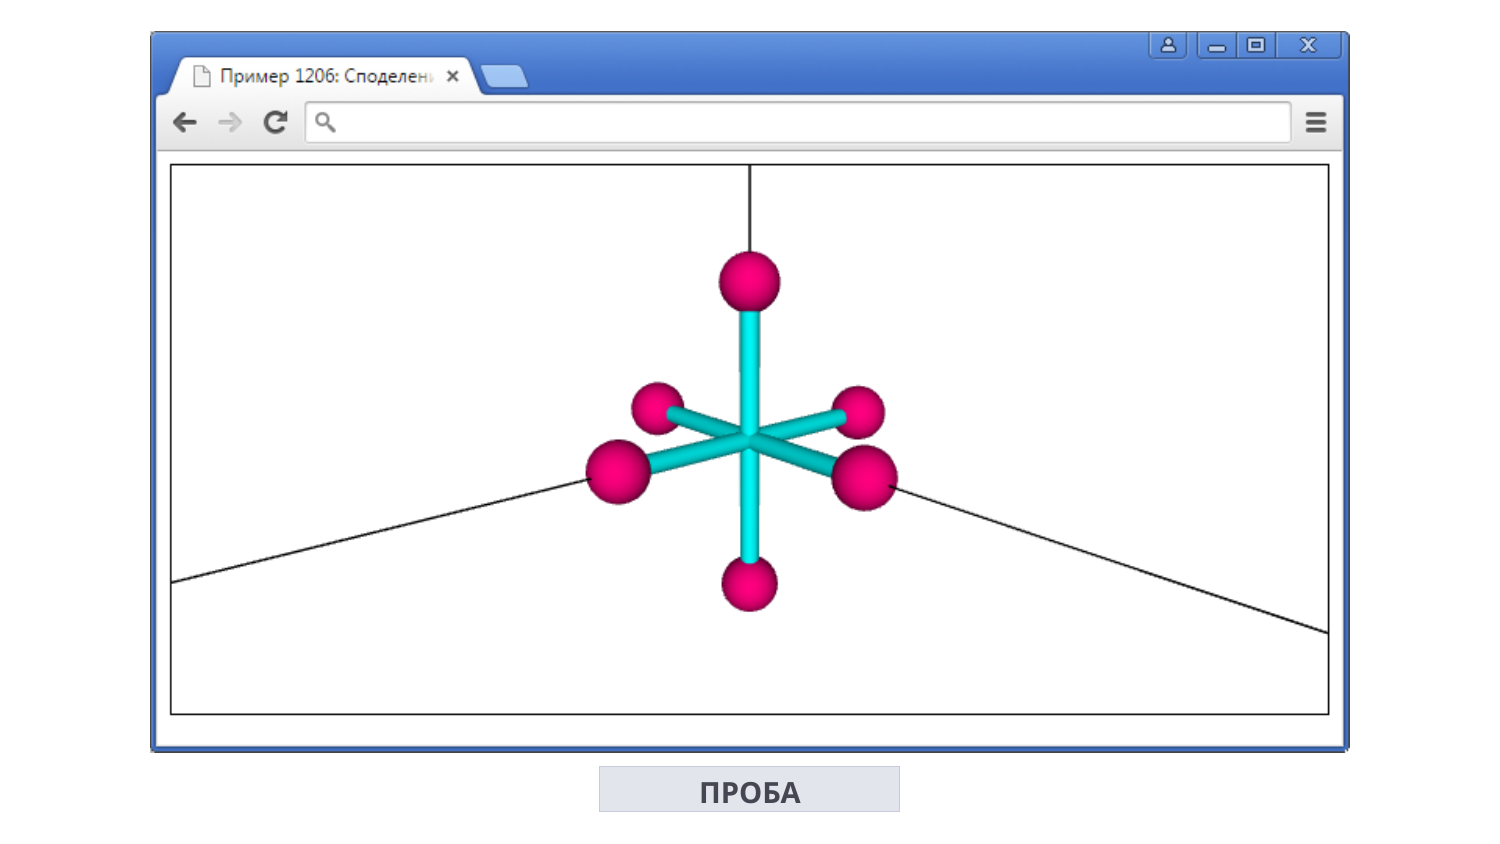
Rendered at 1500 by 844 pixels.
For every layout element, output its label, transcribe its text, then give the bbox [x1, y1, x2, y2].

picture [149, 31, 1351, 753]
text_box ПРОБА [599, 766, 900, 812]
